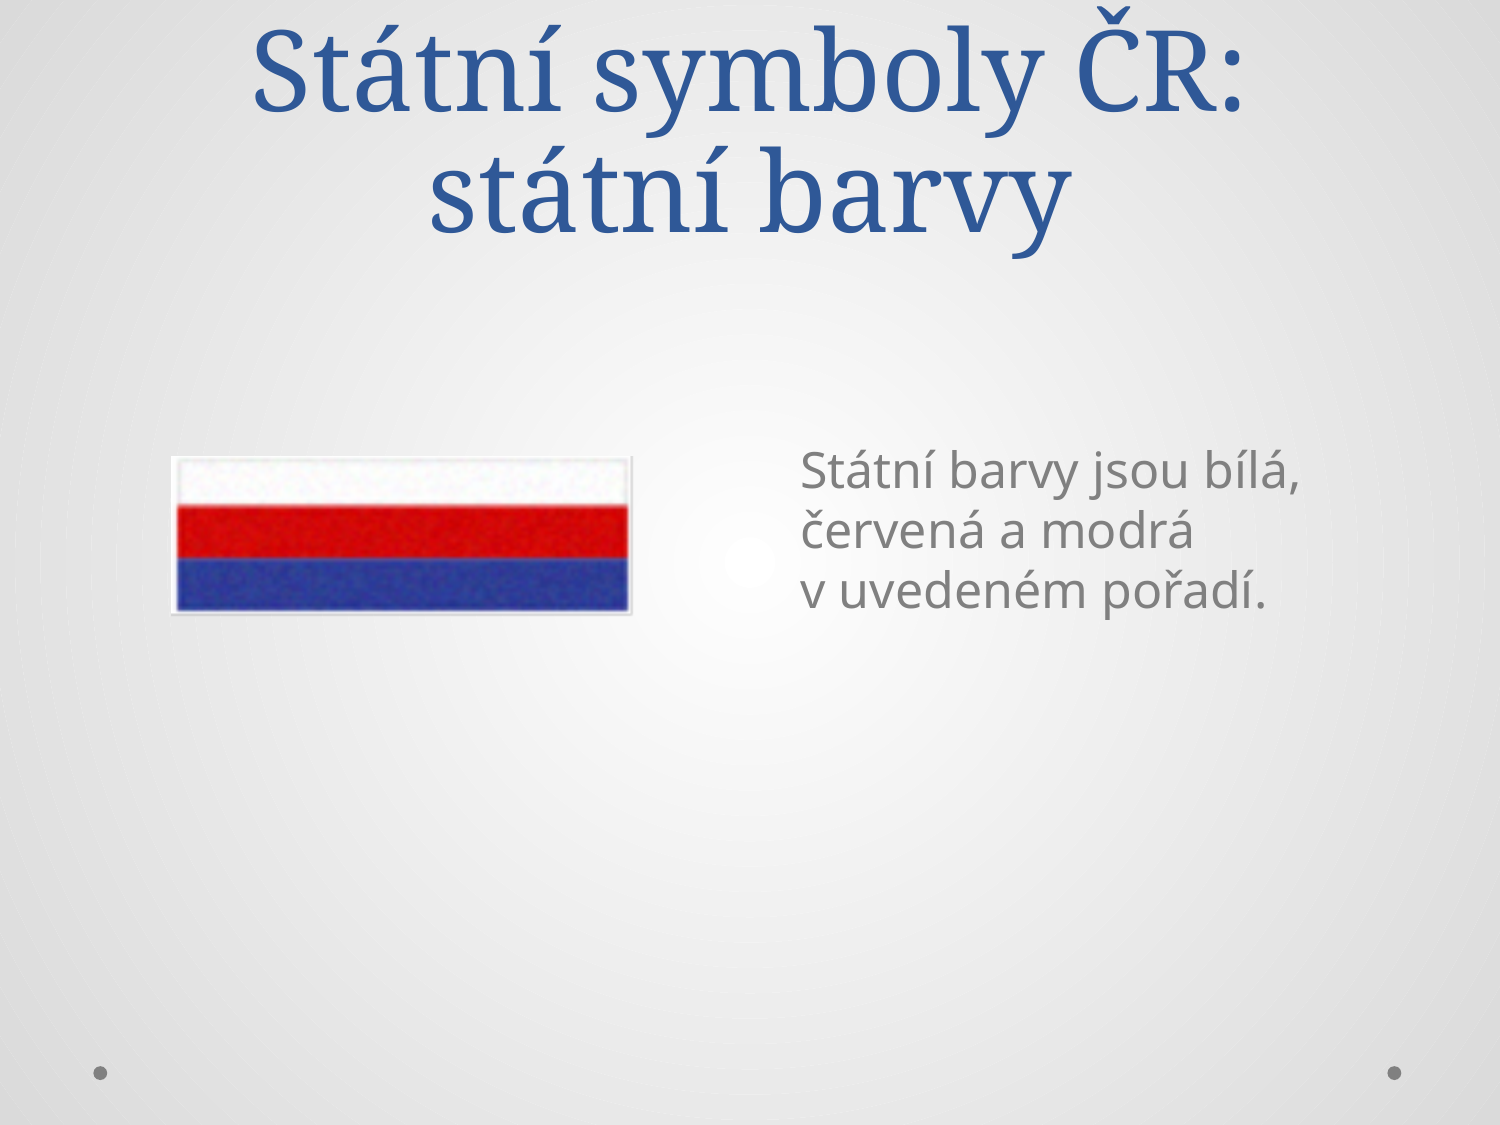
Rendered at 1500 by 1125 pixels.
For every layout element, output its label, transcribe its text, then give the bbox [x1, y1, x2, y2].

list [170, 455, 637, 621]
title Státní symboly ČR: státní barvy [75, 0, 1425, 263]
list Státní barvy jsou bílá, červená a modrá v uvedeném pořadí. [785, 290, 1425, 1005]
